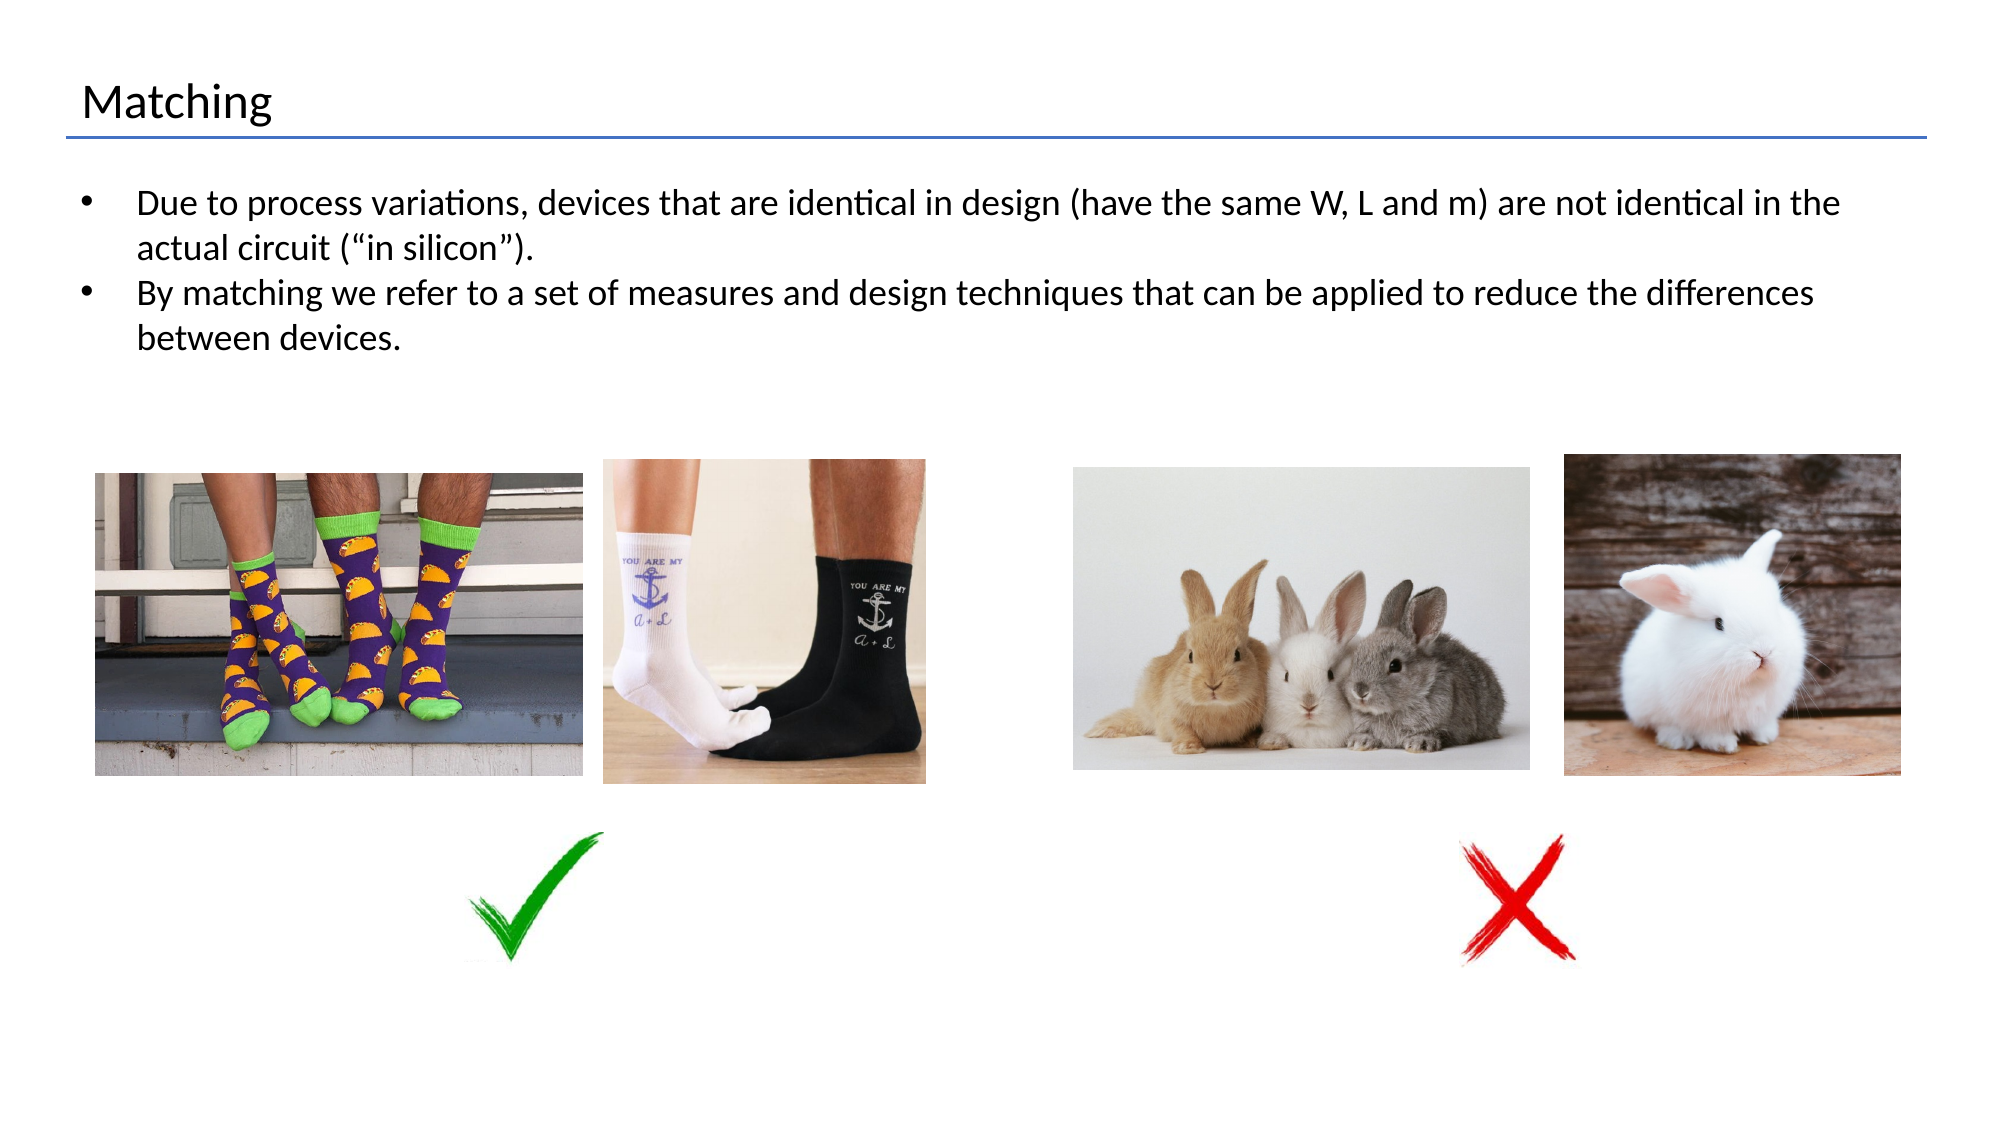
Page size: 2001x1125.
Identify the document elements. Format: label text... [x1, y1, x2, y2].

picture [1459, 830, 1585, 970]
text_box Matching [66, 61, 288, 137]
picture [95, 473, 583, 776]
picture [455, 830, 604, 970]
picture [1564, 454, 1901, 776]
picture [1073, 467, 1530, 770]
picture [603, 459, 926, 784]
text_box Due to process variations, devices that are identical in design (have the same W, L and m) are not identical in the actual circuit (“in silicon”). By matching we refer to a set of measures and design techniques that can be applied to reduce the differences between devices. [65, 170, 1928, 366]
